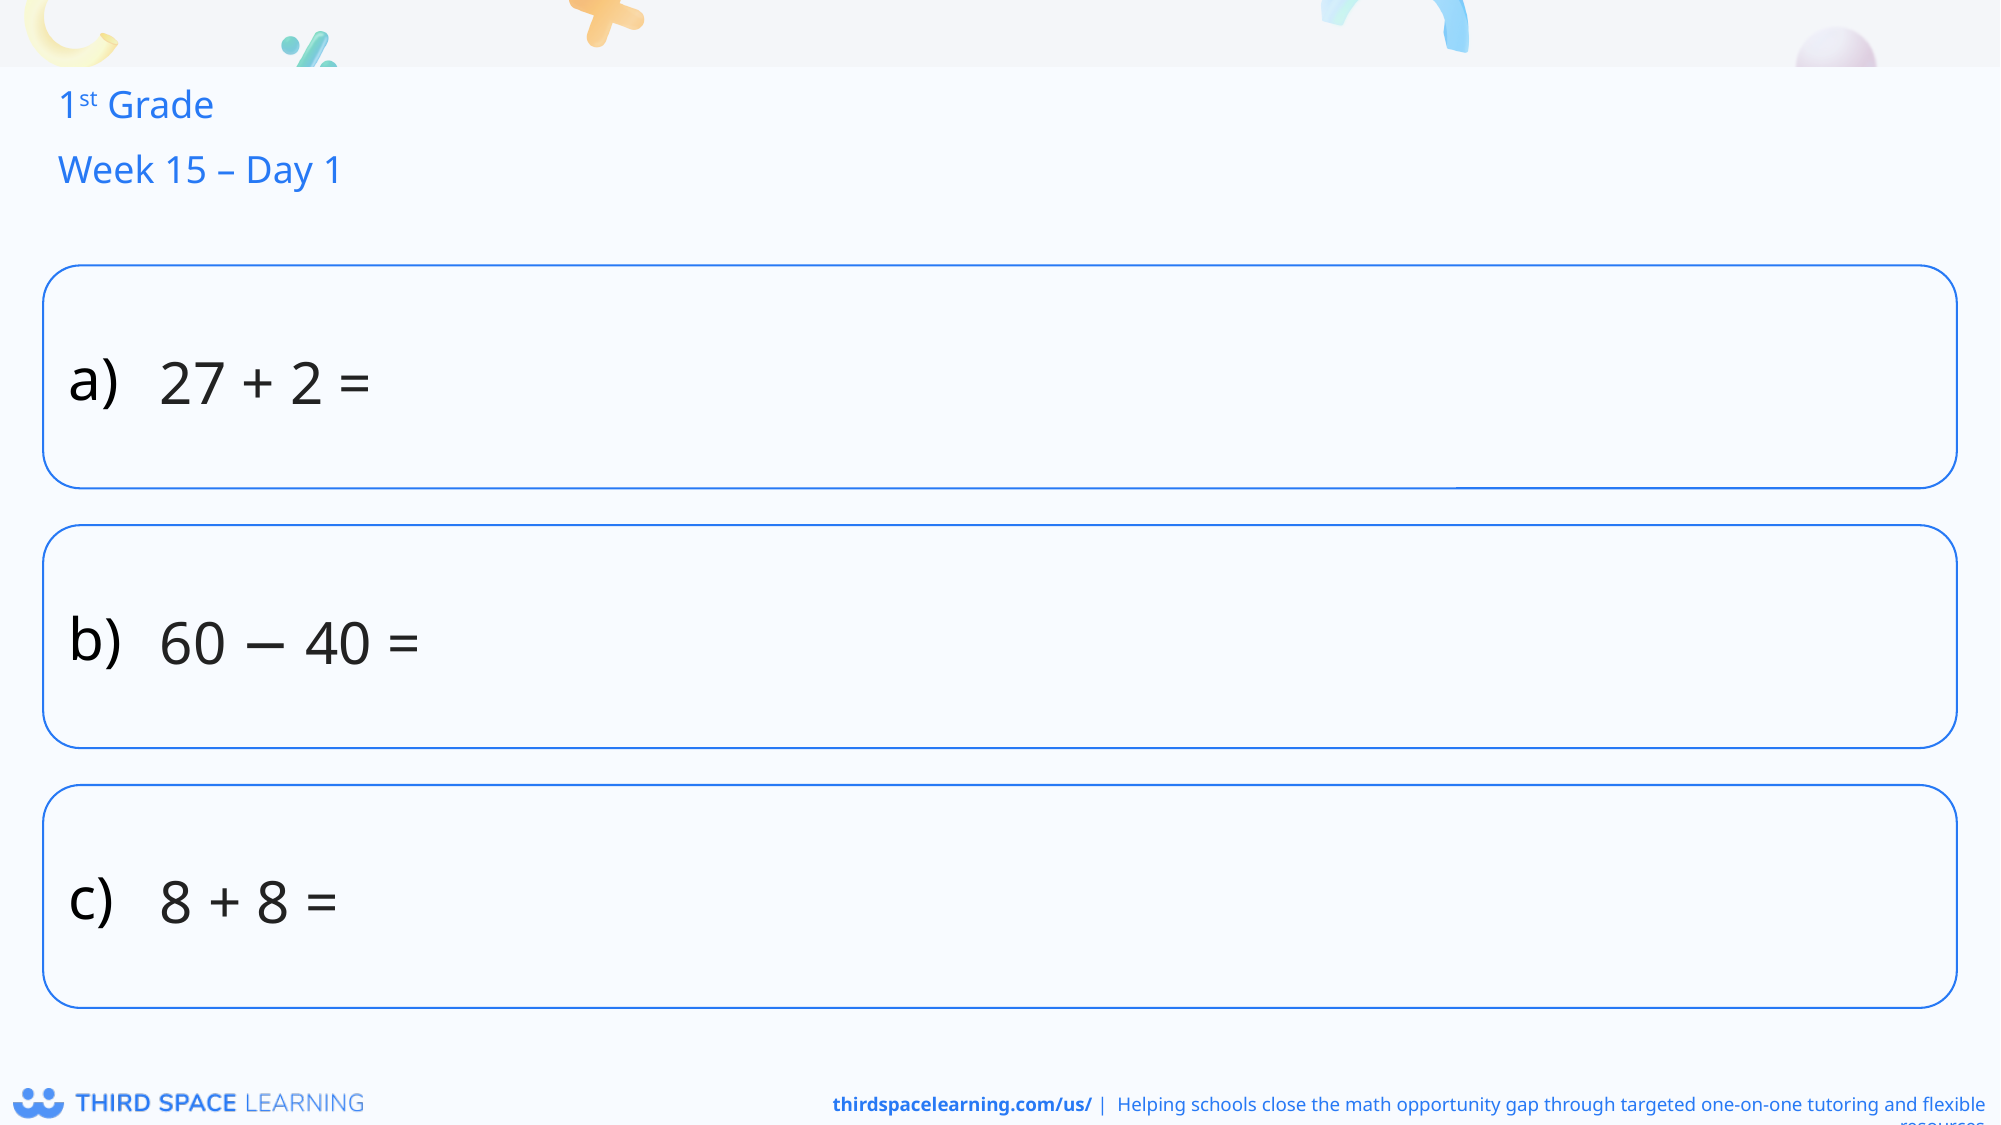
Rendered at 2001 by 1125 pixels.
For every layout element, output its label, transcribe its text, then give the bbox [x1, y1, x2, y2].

picture [13, 1088, 365, 1119]
text_box 1st Grade Week 15 – Day 1 [43, 73, 509, 212]
picture [0, 0, 2000, 67]
list 27 + 2 = [144, 288, 1922, 474]
list 60 − 40 = [144, 548, 1922, 734]
list 8 + 8 = [144, 807, 1922, 994]
